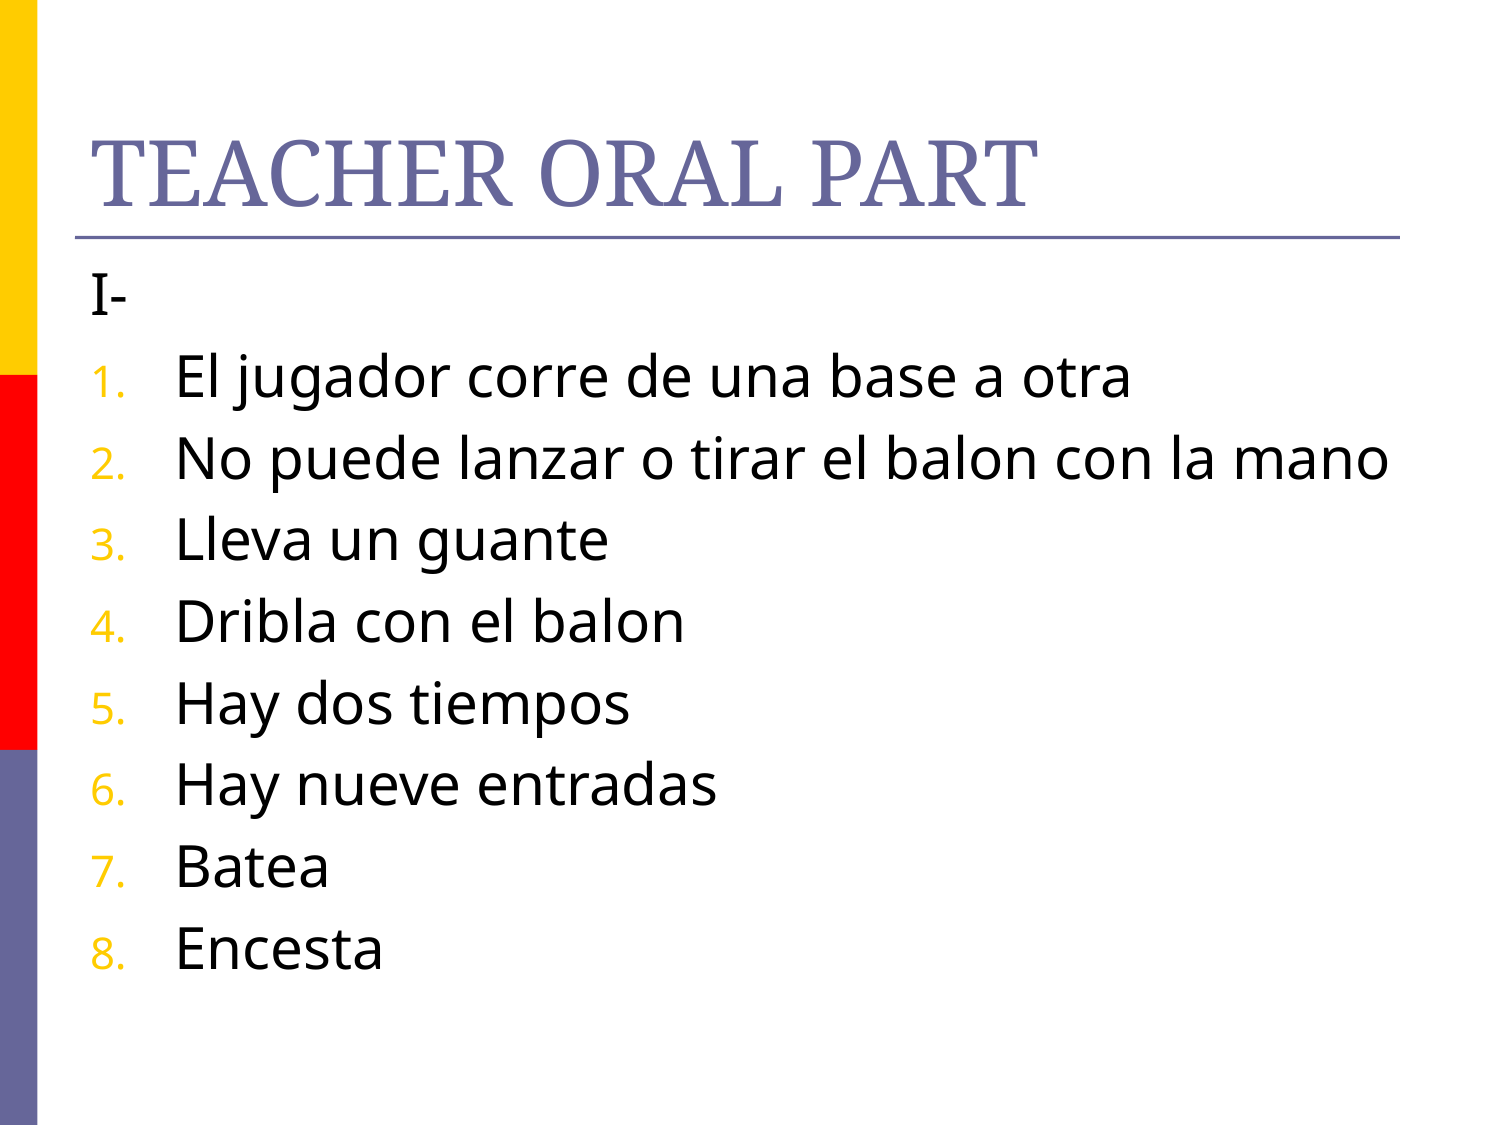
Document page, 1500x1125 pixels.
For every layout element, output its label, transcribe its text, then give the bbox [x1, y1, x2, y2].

list I- El jugador corre de una base a otra No puede lanzar o tirar el balon con la mano Lleva un guante Dribla con el balon Hay dos tiempos Hay nueve entradas Batea Encesta [75, 249, 1425, 994]
title TEACHER ORAL PART [75, 45, 1425, 233]
